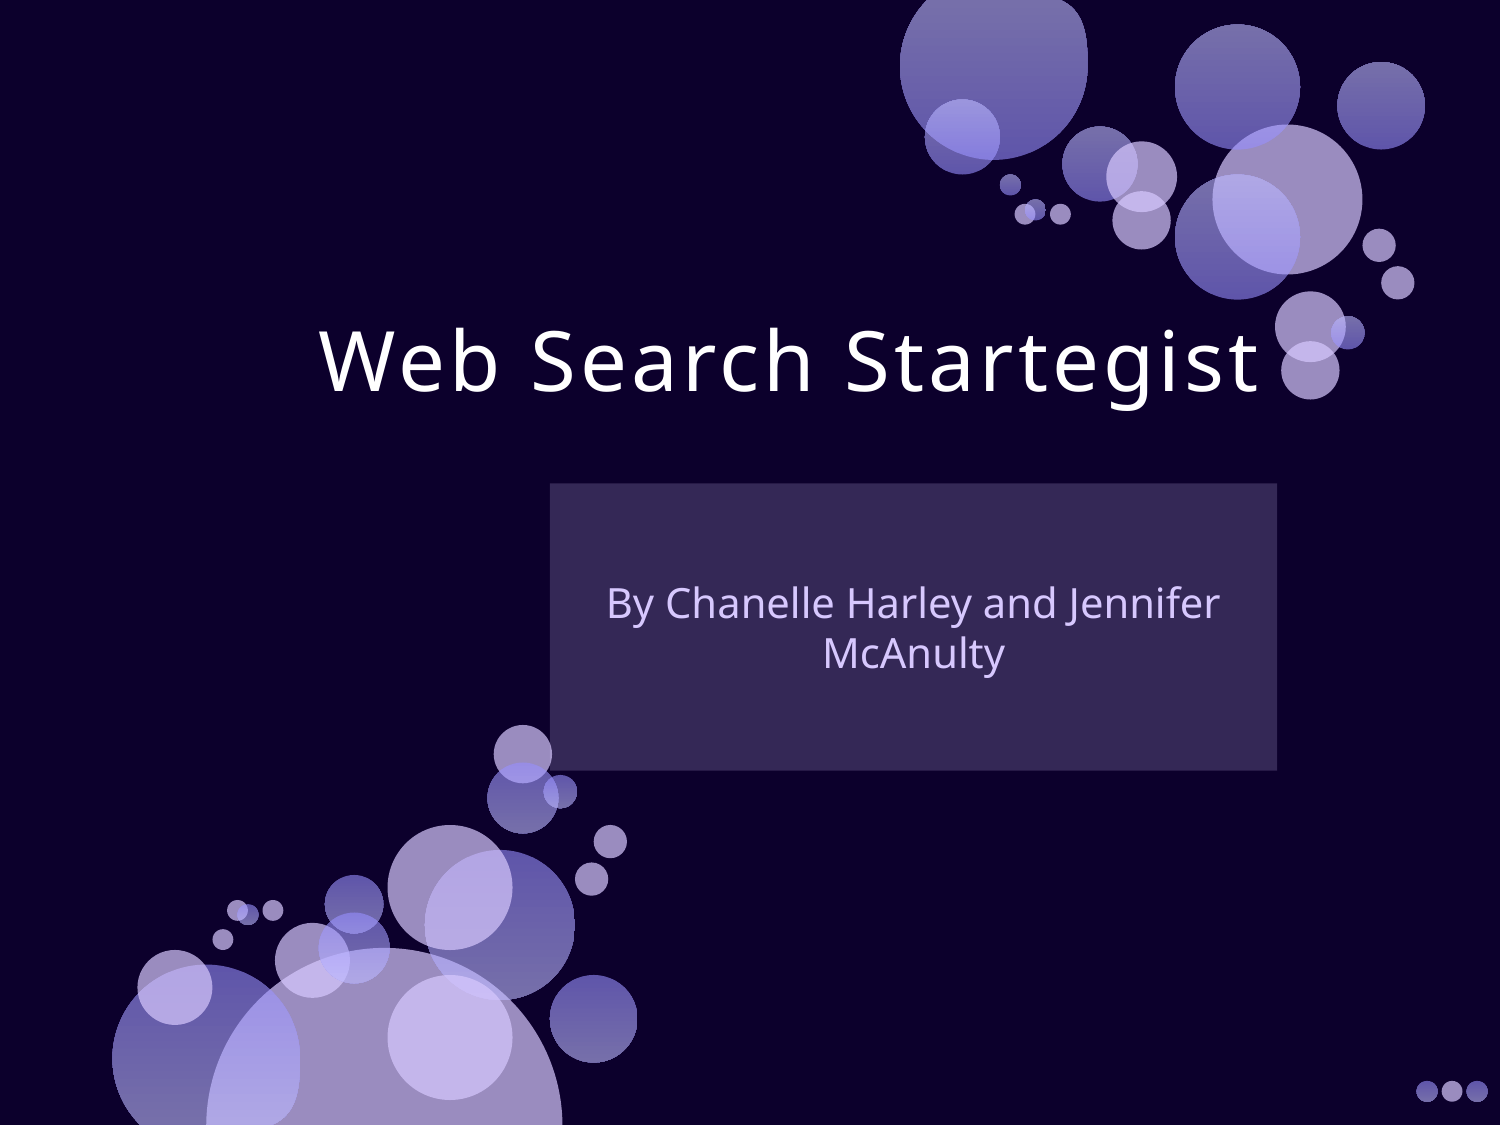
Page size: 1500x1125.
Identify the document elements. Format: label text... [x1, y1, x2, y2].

subtitle By Chanelle Harley and Jennifer McAnulty [549, 483, 1278, 771]
title Web Search Startegist [112, 237, 1275, 479]
